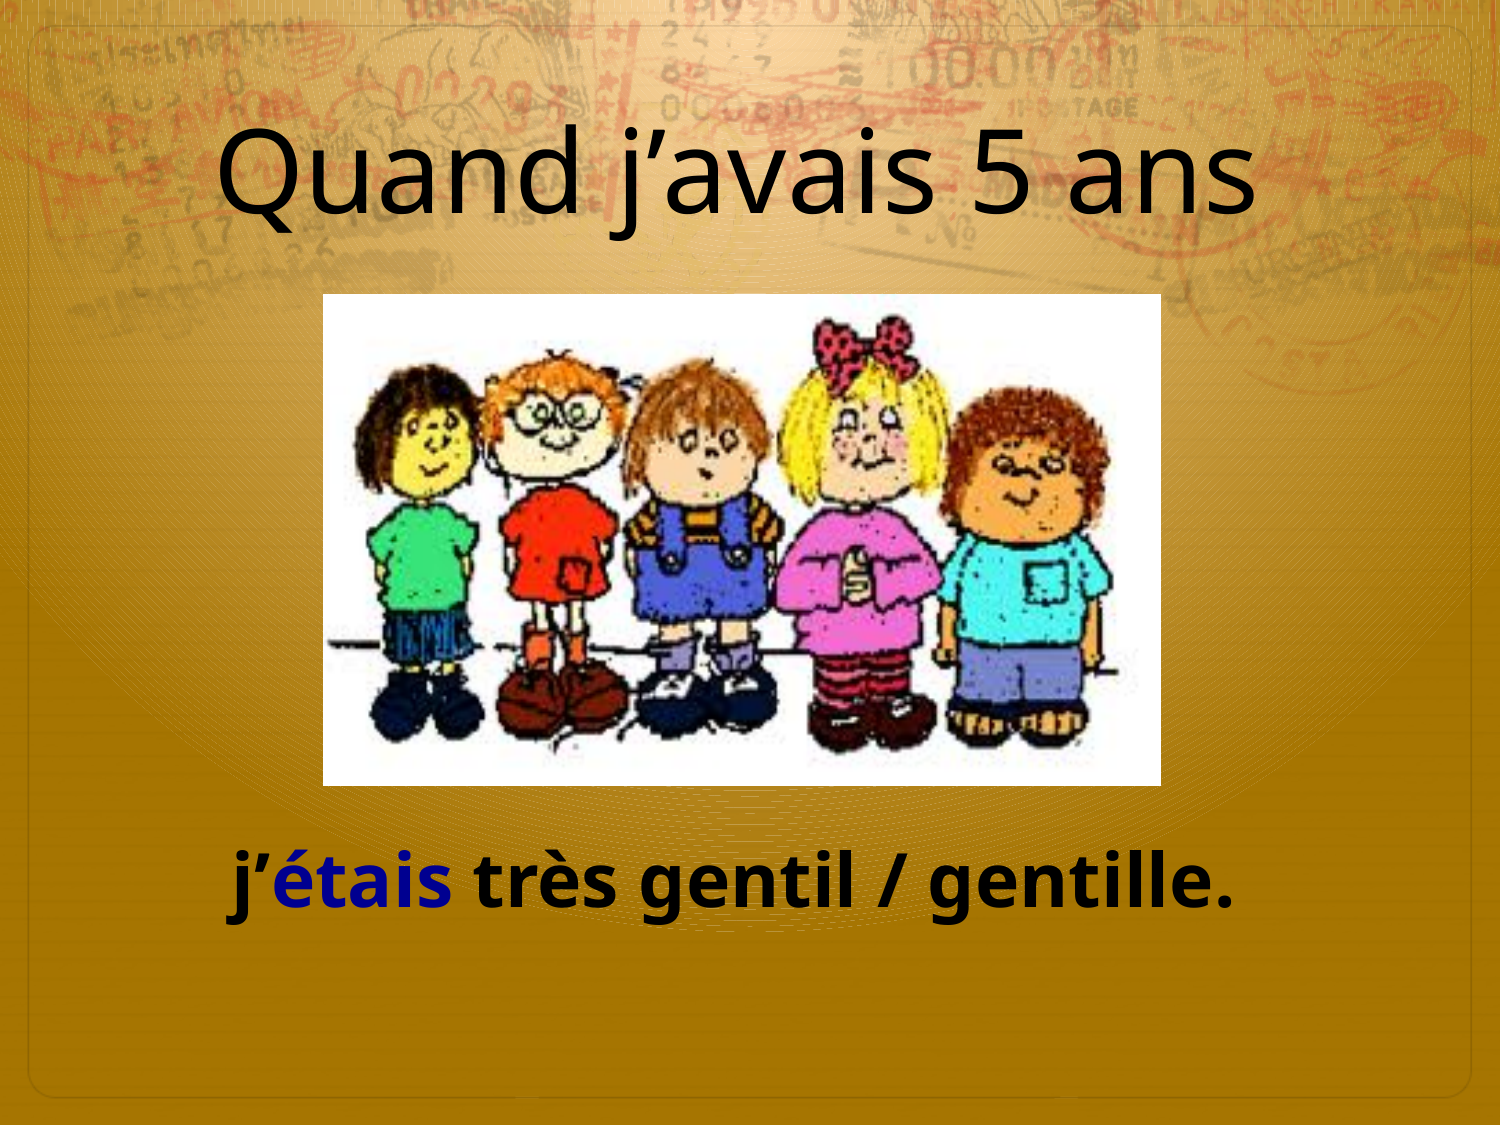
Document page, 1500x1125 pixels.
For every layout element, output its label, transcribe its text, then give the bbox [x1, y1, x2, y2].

picture [0, 0, 1500, 1125]
subtitle j’étais très gentil / gentille. [87, 825, 1401, 1025]
title Quand j’avais 5 ans [80, 125, 1393, 245]
